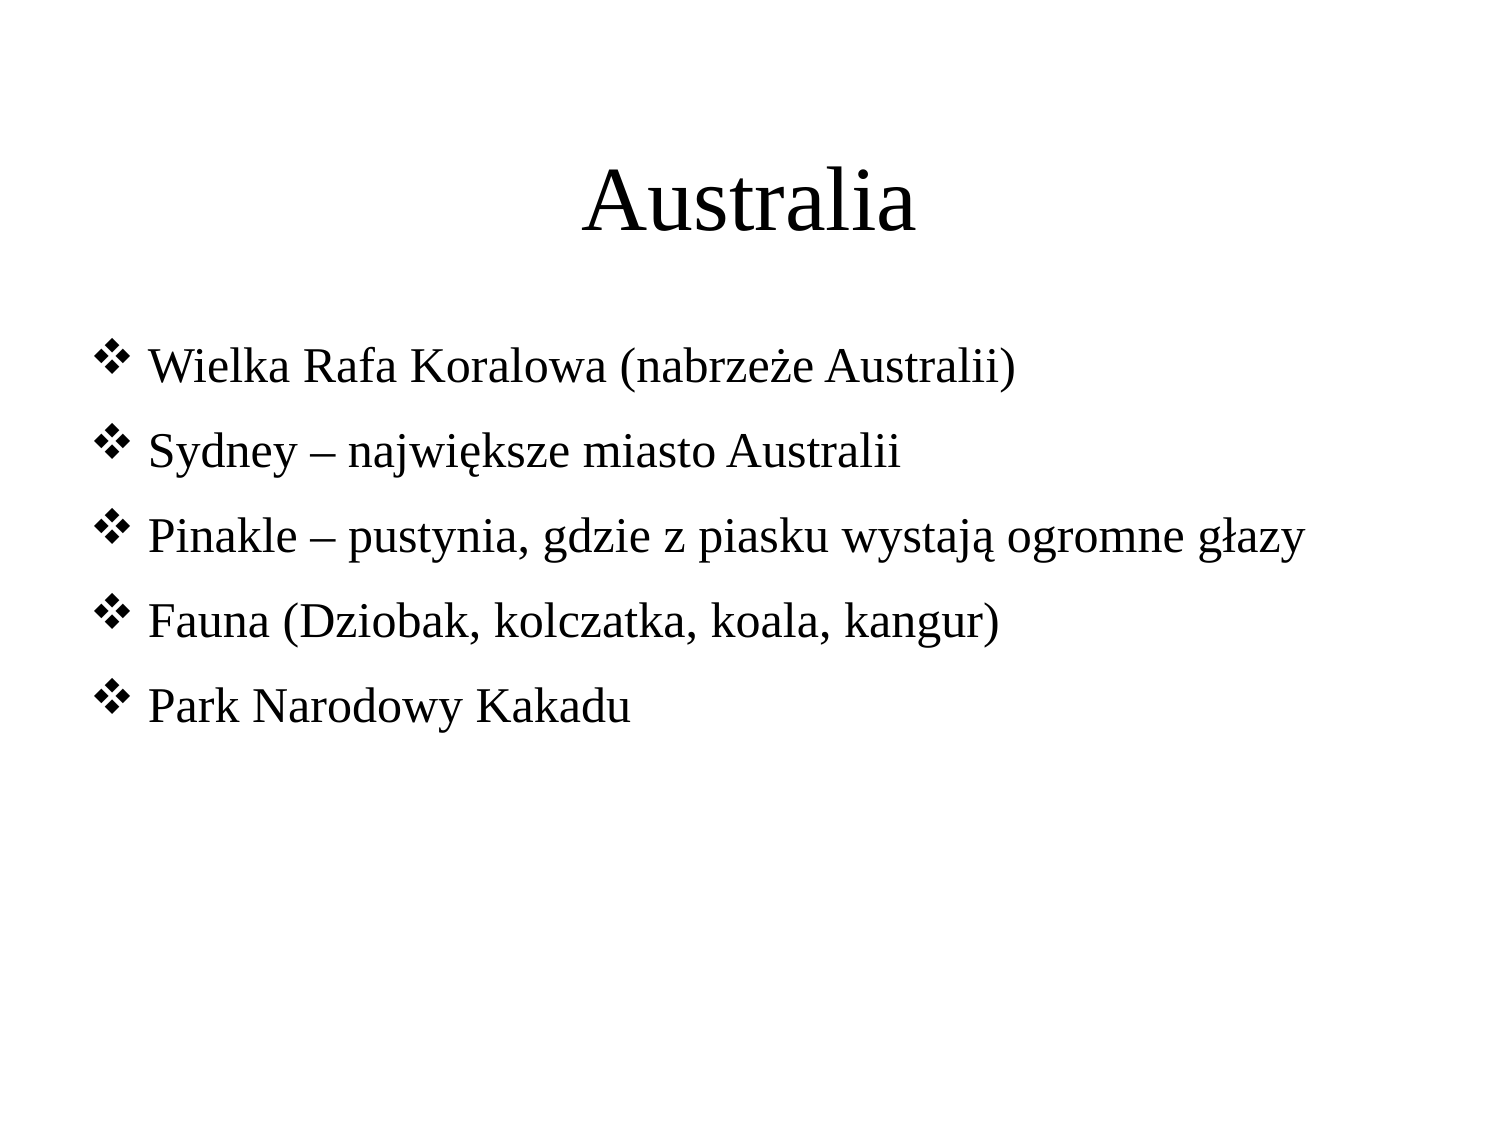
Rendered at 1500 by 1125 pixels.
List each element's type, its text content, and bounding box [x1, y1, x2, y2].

title Australia [112, 99, 1388, 288]
text_box Wielka Rafa Koralowa (nabrzeże Australii) Sydney – największe miasto Australii Pinakle – pustynia, gdzie z piasku wystają ogromne głazy Fauna (Dziobak, kolczatka, koala, kangur) Park Narodowy Kakadu [75, 324, 1463, 825]
